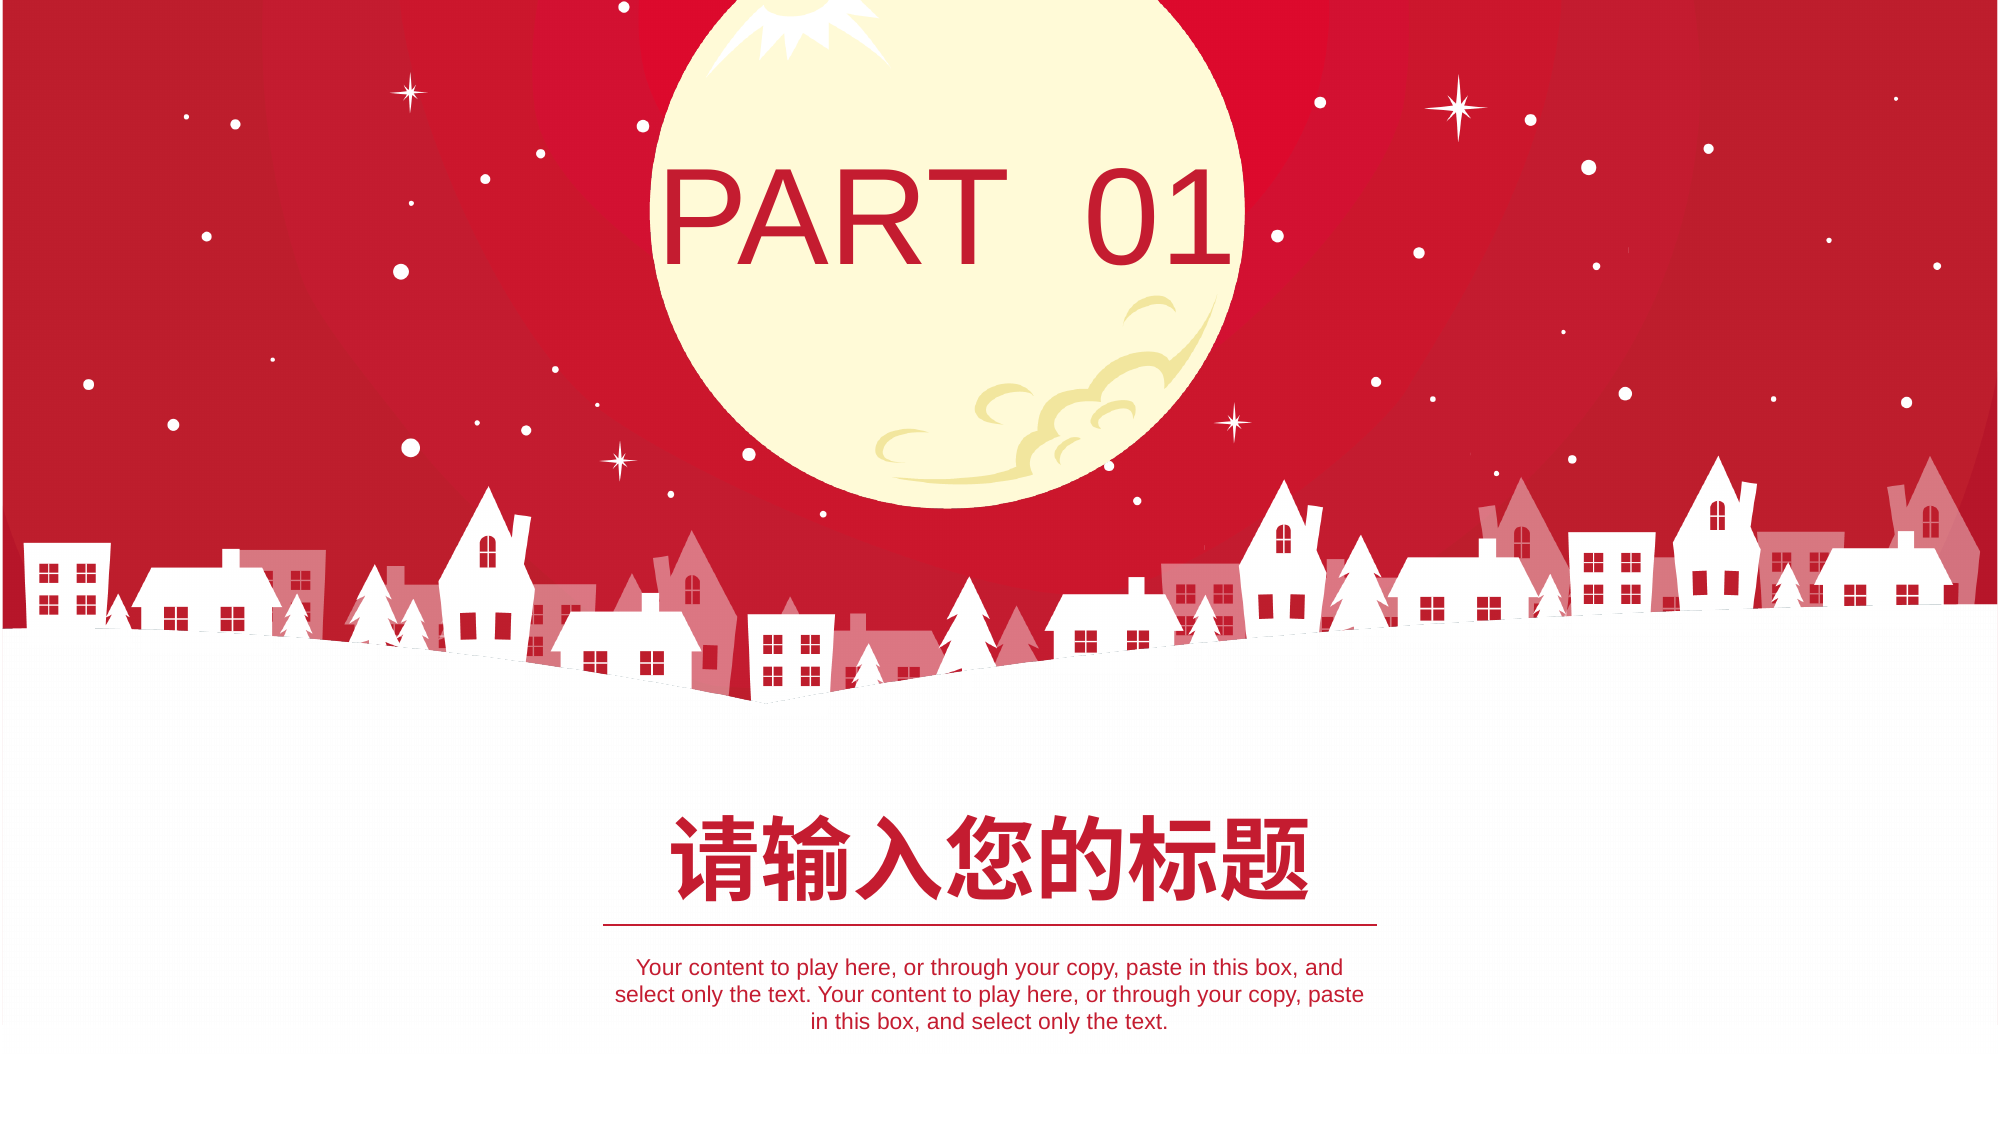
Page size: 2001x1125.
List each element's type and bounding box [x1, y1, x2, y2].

text_box [2, 0, 1998, 1054]
picture [649, 0, 1245, 509]
